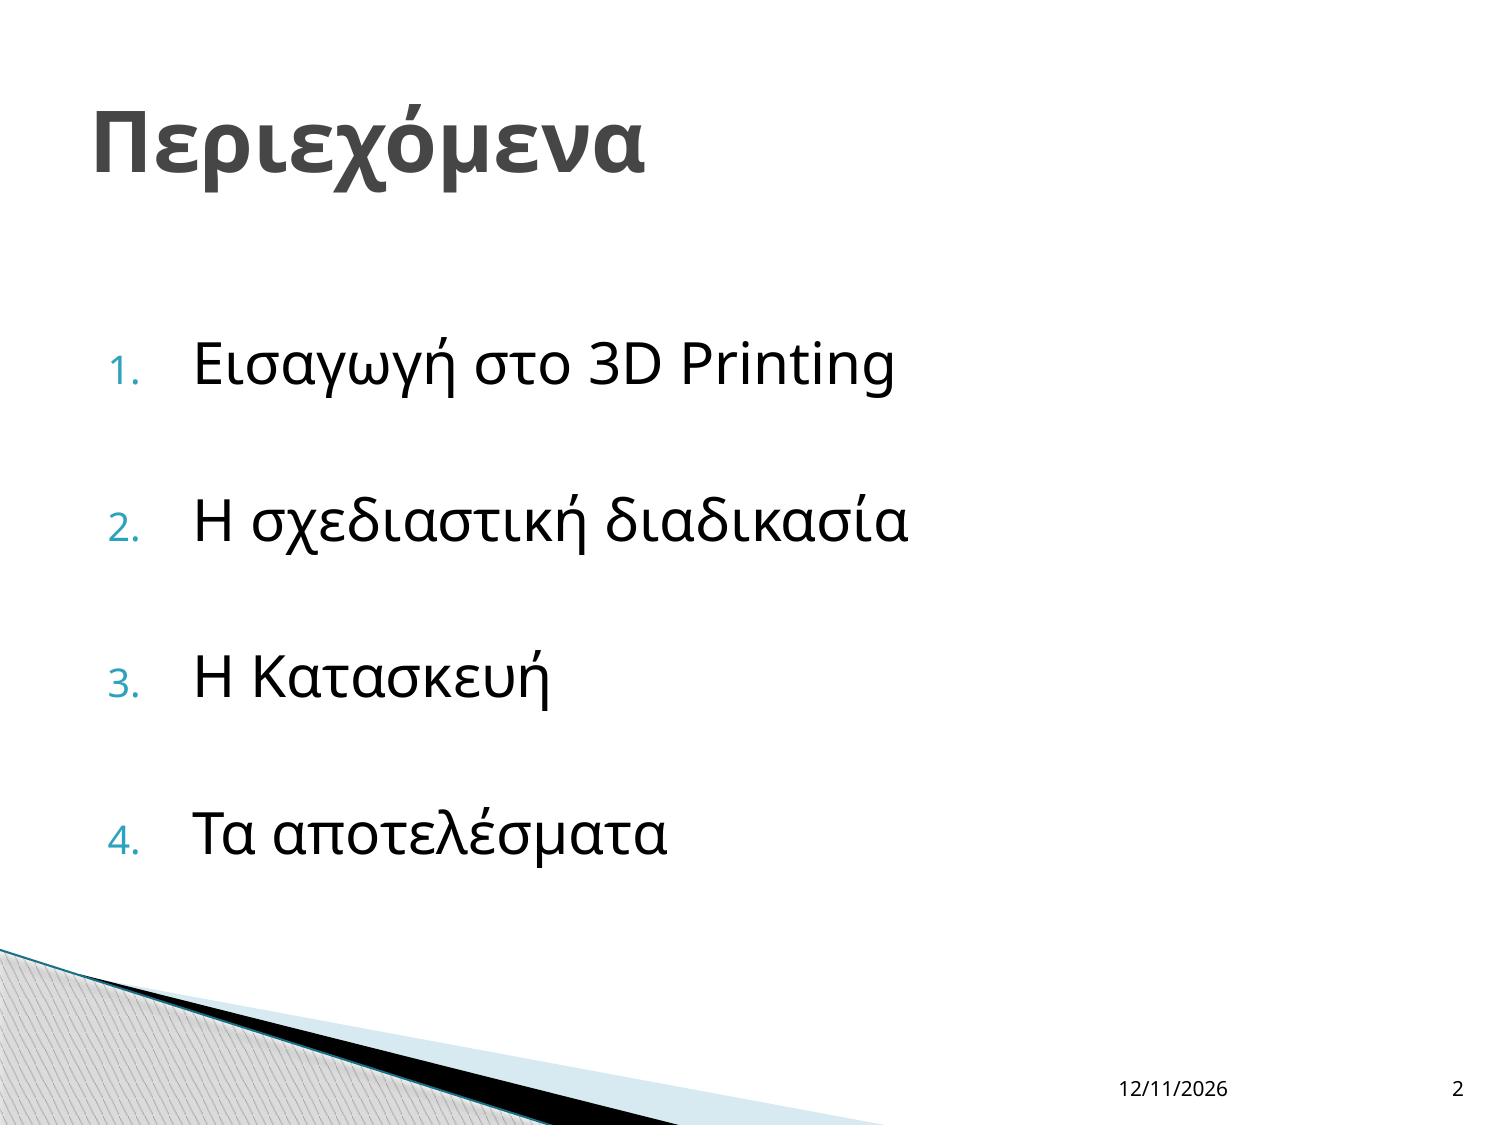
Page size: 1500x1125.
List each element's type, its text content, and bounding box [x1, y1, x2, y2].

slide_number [1103, 1051, 1418, 1112]
title Περιεχόμενα [75, 45, 1425, 233]
list Εισαγωγή στο 3D Printing Η σχεδιαστική διαδικασία Η Κατασκευή Τα αποτελέσματα [75, 243, 1425, 986]
slide_number 2 [1418, 1051, 1479, 1112]
